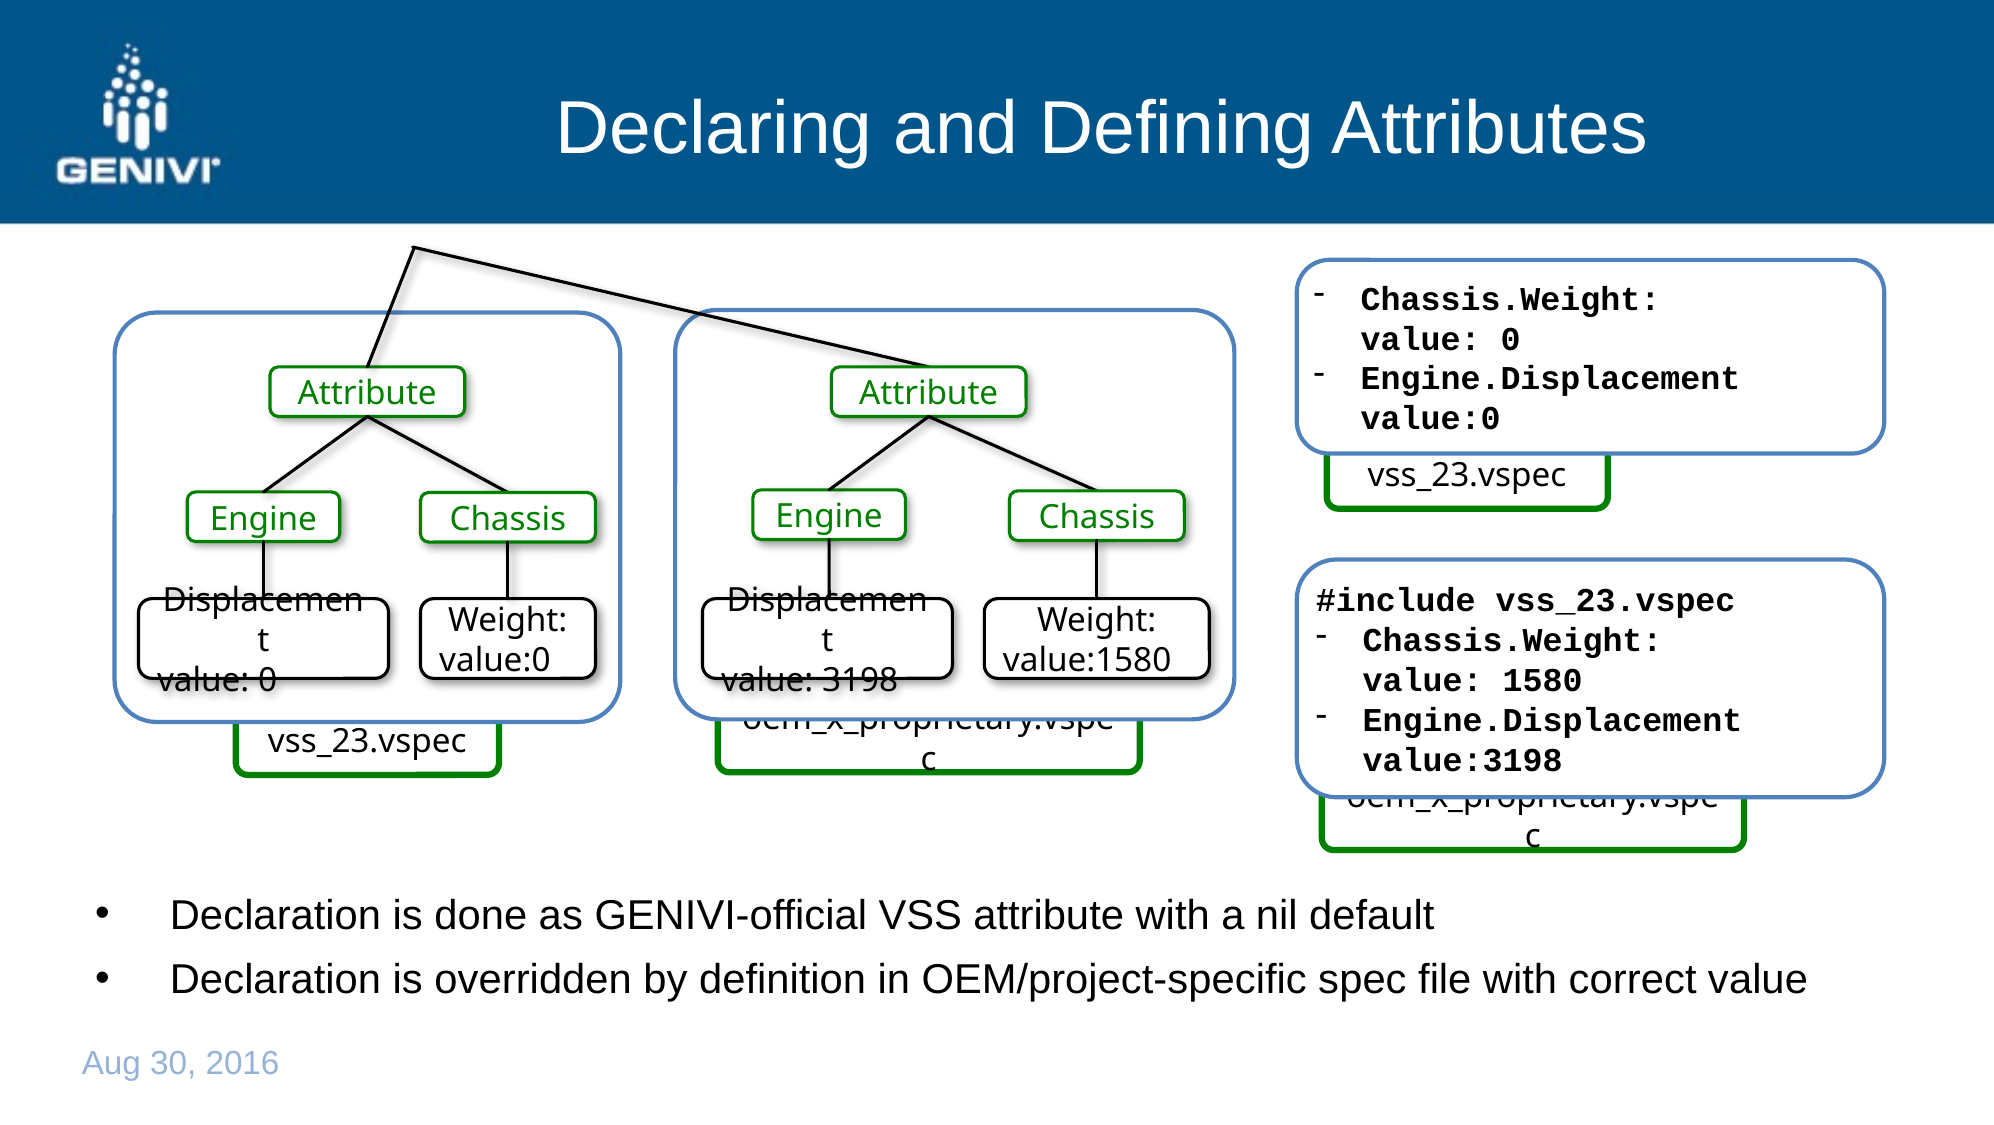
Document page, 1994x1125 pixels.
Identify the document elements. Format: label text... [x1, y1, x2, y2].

text_box Attribute [829, 364, 1029, 415]
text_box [929, 416, 1098, 492]
text_box #include vss_23.vspec Chassis.Weight: value: 1580 Engine.Displacement value:3198 [1296, 559, 1885, 798]
picture [0, 0, 1994, 1125]
text_box Weight: value:0 [418, 596, 598, 681]
text_box Engine [750, 487, 908, 542]
text_box Weight: value:1580 [982, 596, 1212, 681]
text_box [367, 246, 410, 368]
text_box oem_x_proprietary.vspec [715, 720, 1142, 775]
text_box oem_x_proprietary.vspec [1319, 794, 1747, 853]
text_box [675, 309, 1235, 720]
text_box Displacement value: 0 [136, 596, 391, 681]
text_box Chassis [418, 490, 598, 545]
text_box Engine [185, 489, 342, 544]
text_box Chassis.Weight: value: 0 Engine.Displacement value:0 [1296, 259, 1885, 454]
text_box Displacement value: 3198 [700, 596, 955, 681]
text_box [263, 416, 368, 493]
text_box vss_23.vspec [1324, 454, 1610, 511]
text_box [368, 416, 509, 493]
text_box [114, 312, 621, 722]
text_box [828, 416, 929, 491]
text_box Declaration is done as GENIVI-official VSS attribute with a nil default Declaration is overridden by definition in OEM/project-specific spec file with correct value [95, 887, 1891, 1038]
title Declaring and Defining Attributes [331, 0, 1873, 248]
text_box Attribute [267, 364, 467, 415]
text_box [412, 246, 929, 368]
text_box Chassis [1007, 488, 1187, 543]
text_box vss_23.vspec [233, 722, 502, 778]
